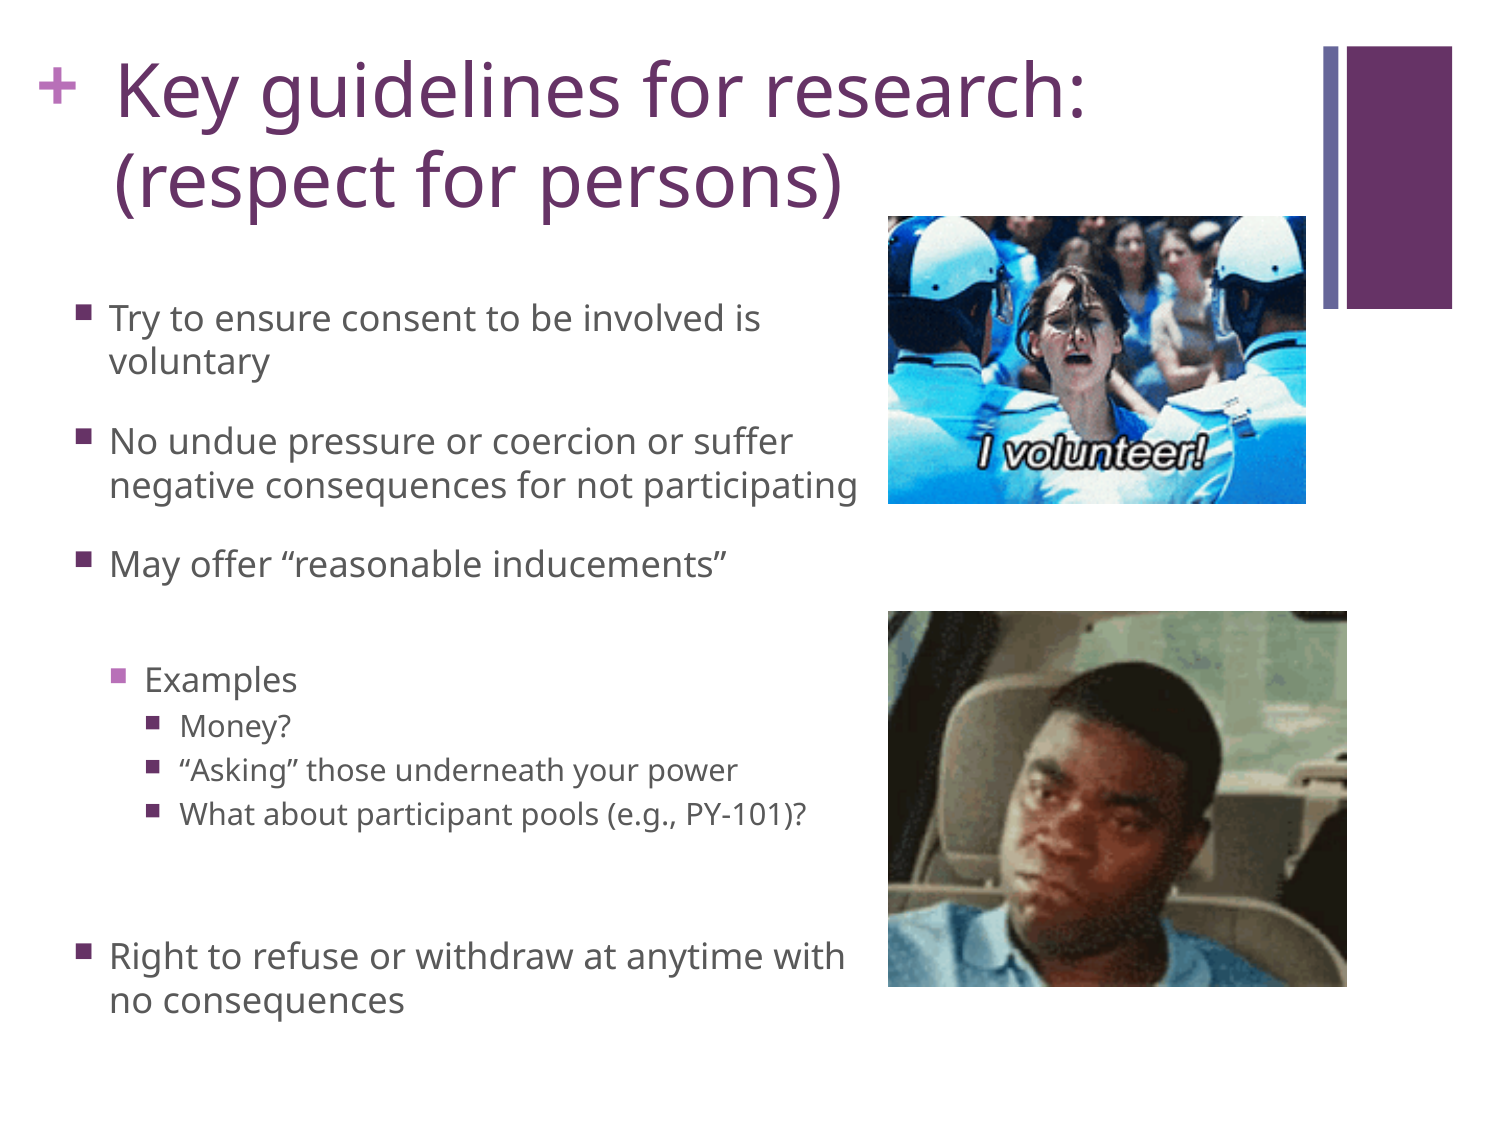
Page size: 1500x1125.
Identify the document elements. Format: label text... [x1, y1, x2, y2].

picture [887, 215, 1306, 505]
title Key guidelines for research: (respect for persons) [99, 35, 1340, 124]
picture [888, 611, 1348, 988]
list Try to ensure consent to be involved is voluntary No undue pressure or coercion or suffer negative consequences for not participating May offer “reasonable inducements” Examples Money? “Asking” those underneath your power What about participant pools (e.g., PY-101)? Right to refuse or withdraw at anytime with no consequences [58, 287, 889, 1040]
